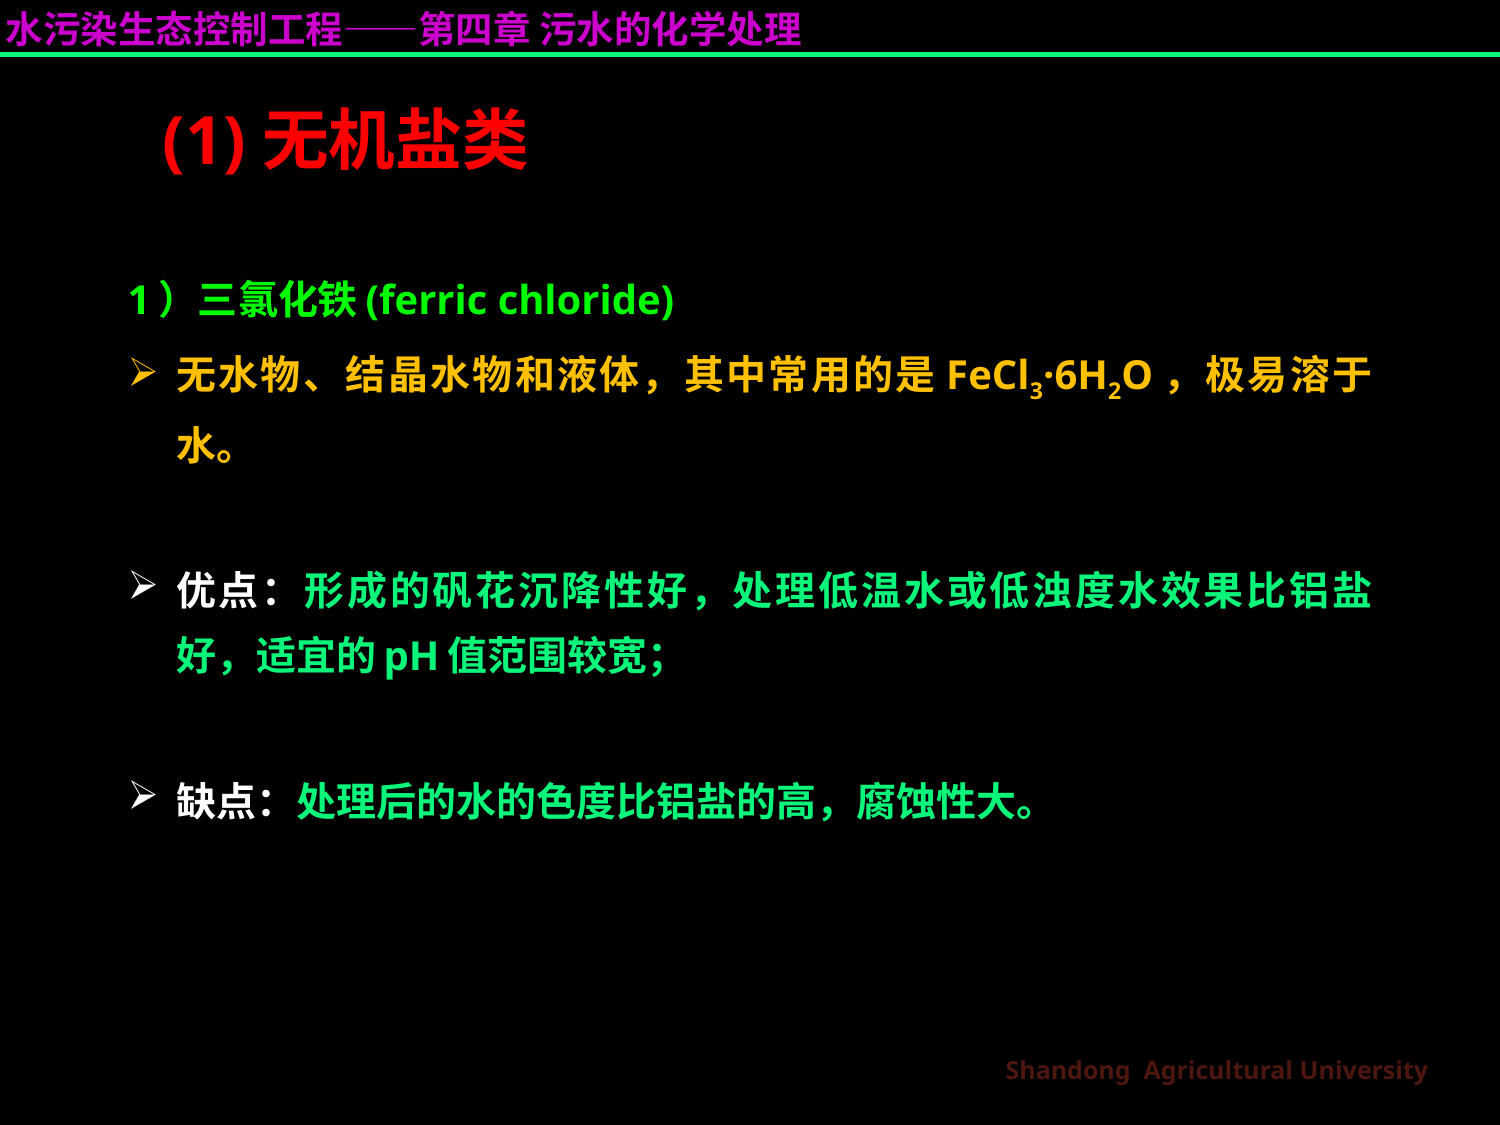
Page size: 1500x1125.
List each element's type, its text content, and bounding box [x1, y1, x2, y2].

title (1)无机盐类 [147, 66, 1500, 211]
list 1）三氯化铁(ferric chloride) 无水物、结晶水物和液体，其中常用的是FeCl3·6H2O，极易溶于水。 优点：形成的矾花沉降性好，处理低温水或低浊度水效果比铝盐好，适宜的pH值范围较宽； 缺点：处理后的水的色度比铝盐的高，腐蚀性大。 [112, 249, 1388, 835]
